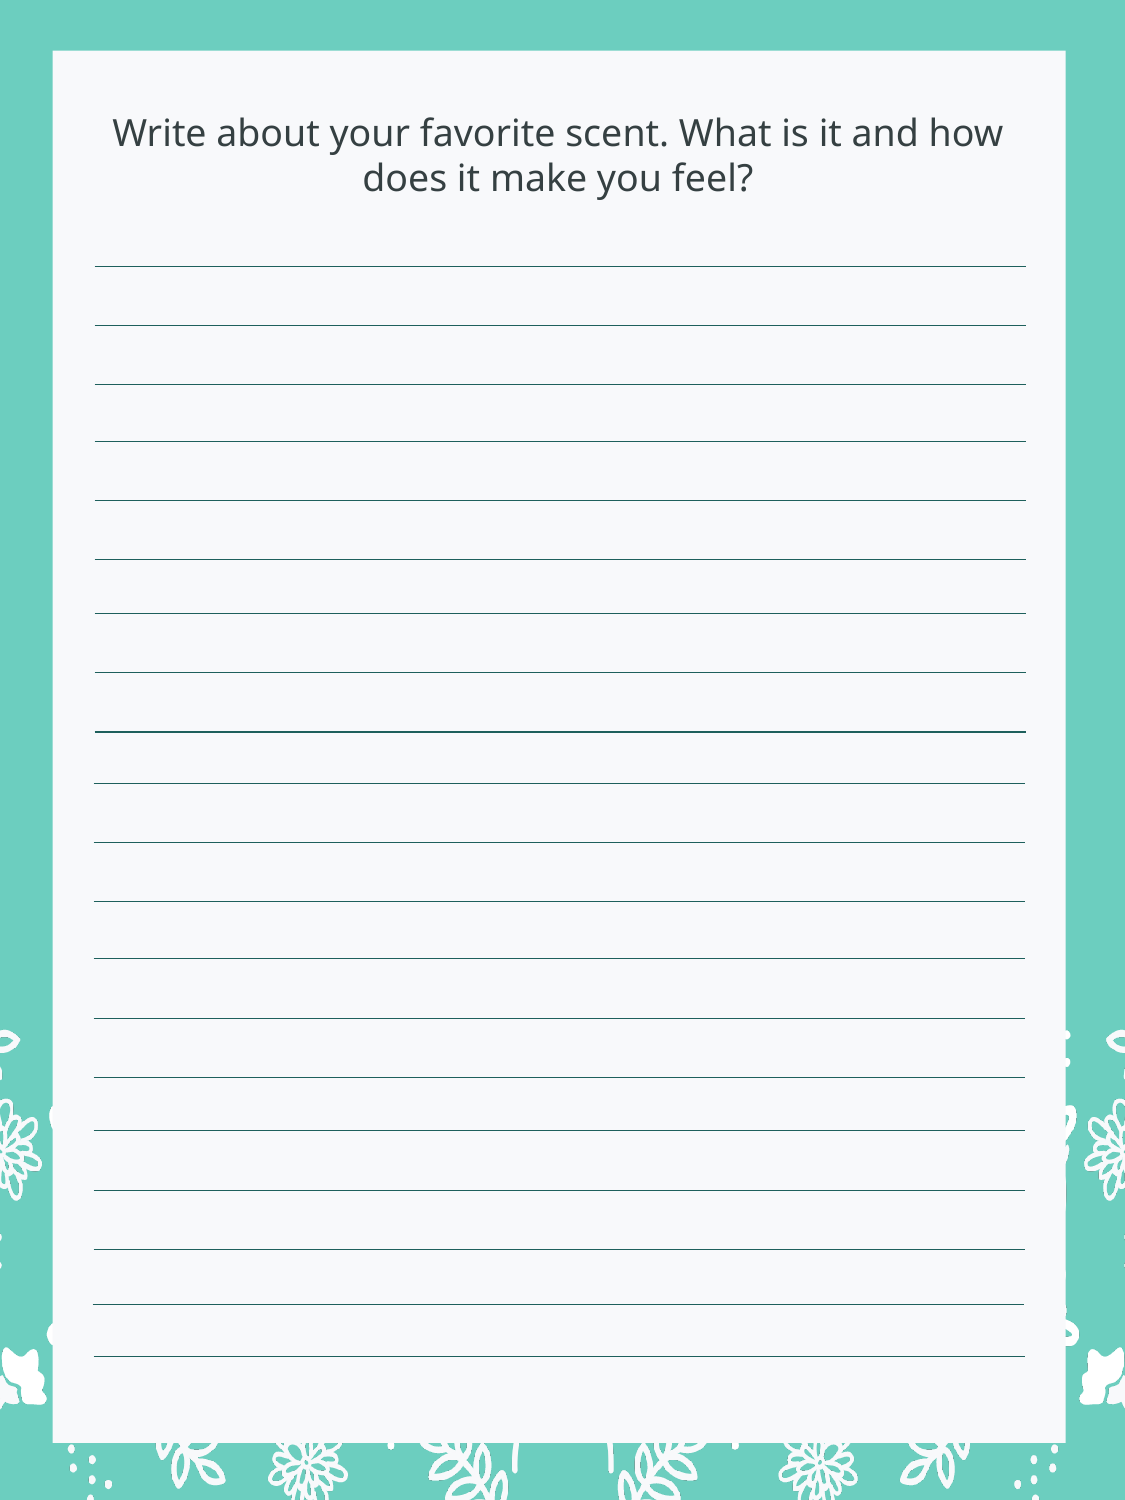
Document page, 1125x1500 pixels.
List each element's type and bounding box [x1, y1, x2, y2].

text_box [52, 50, 1066, 1443]
text_box [0, 0, 1125, 977]
picture [0, 977, 1125, 1500]
